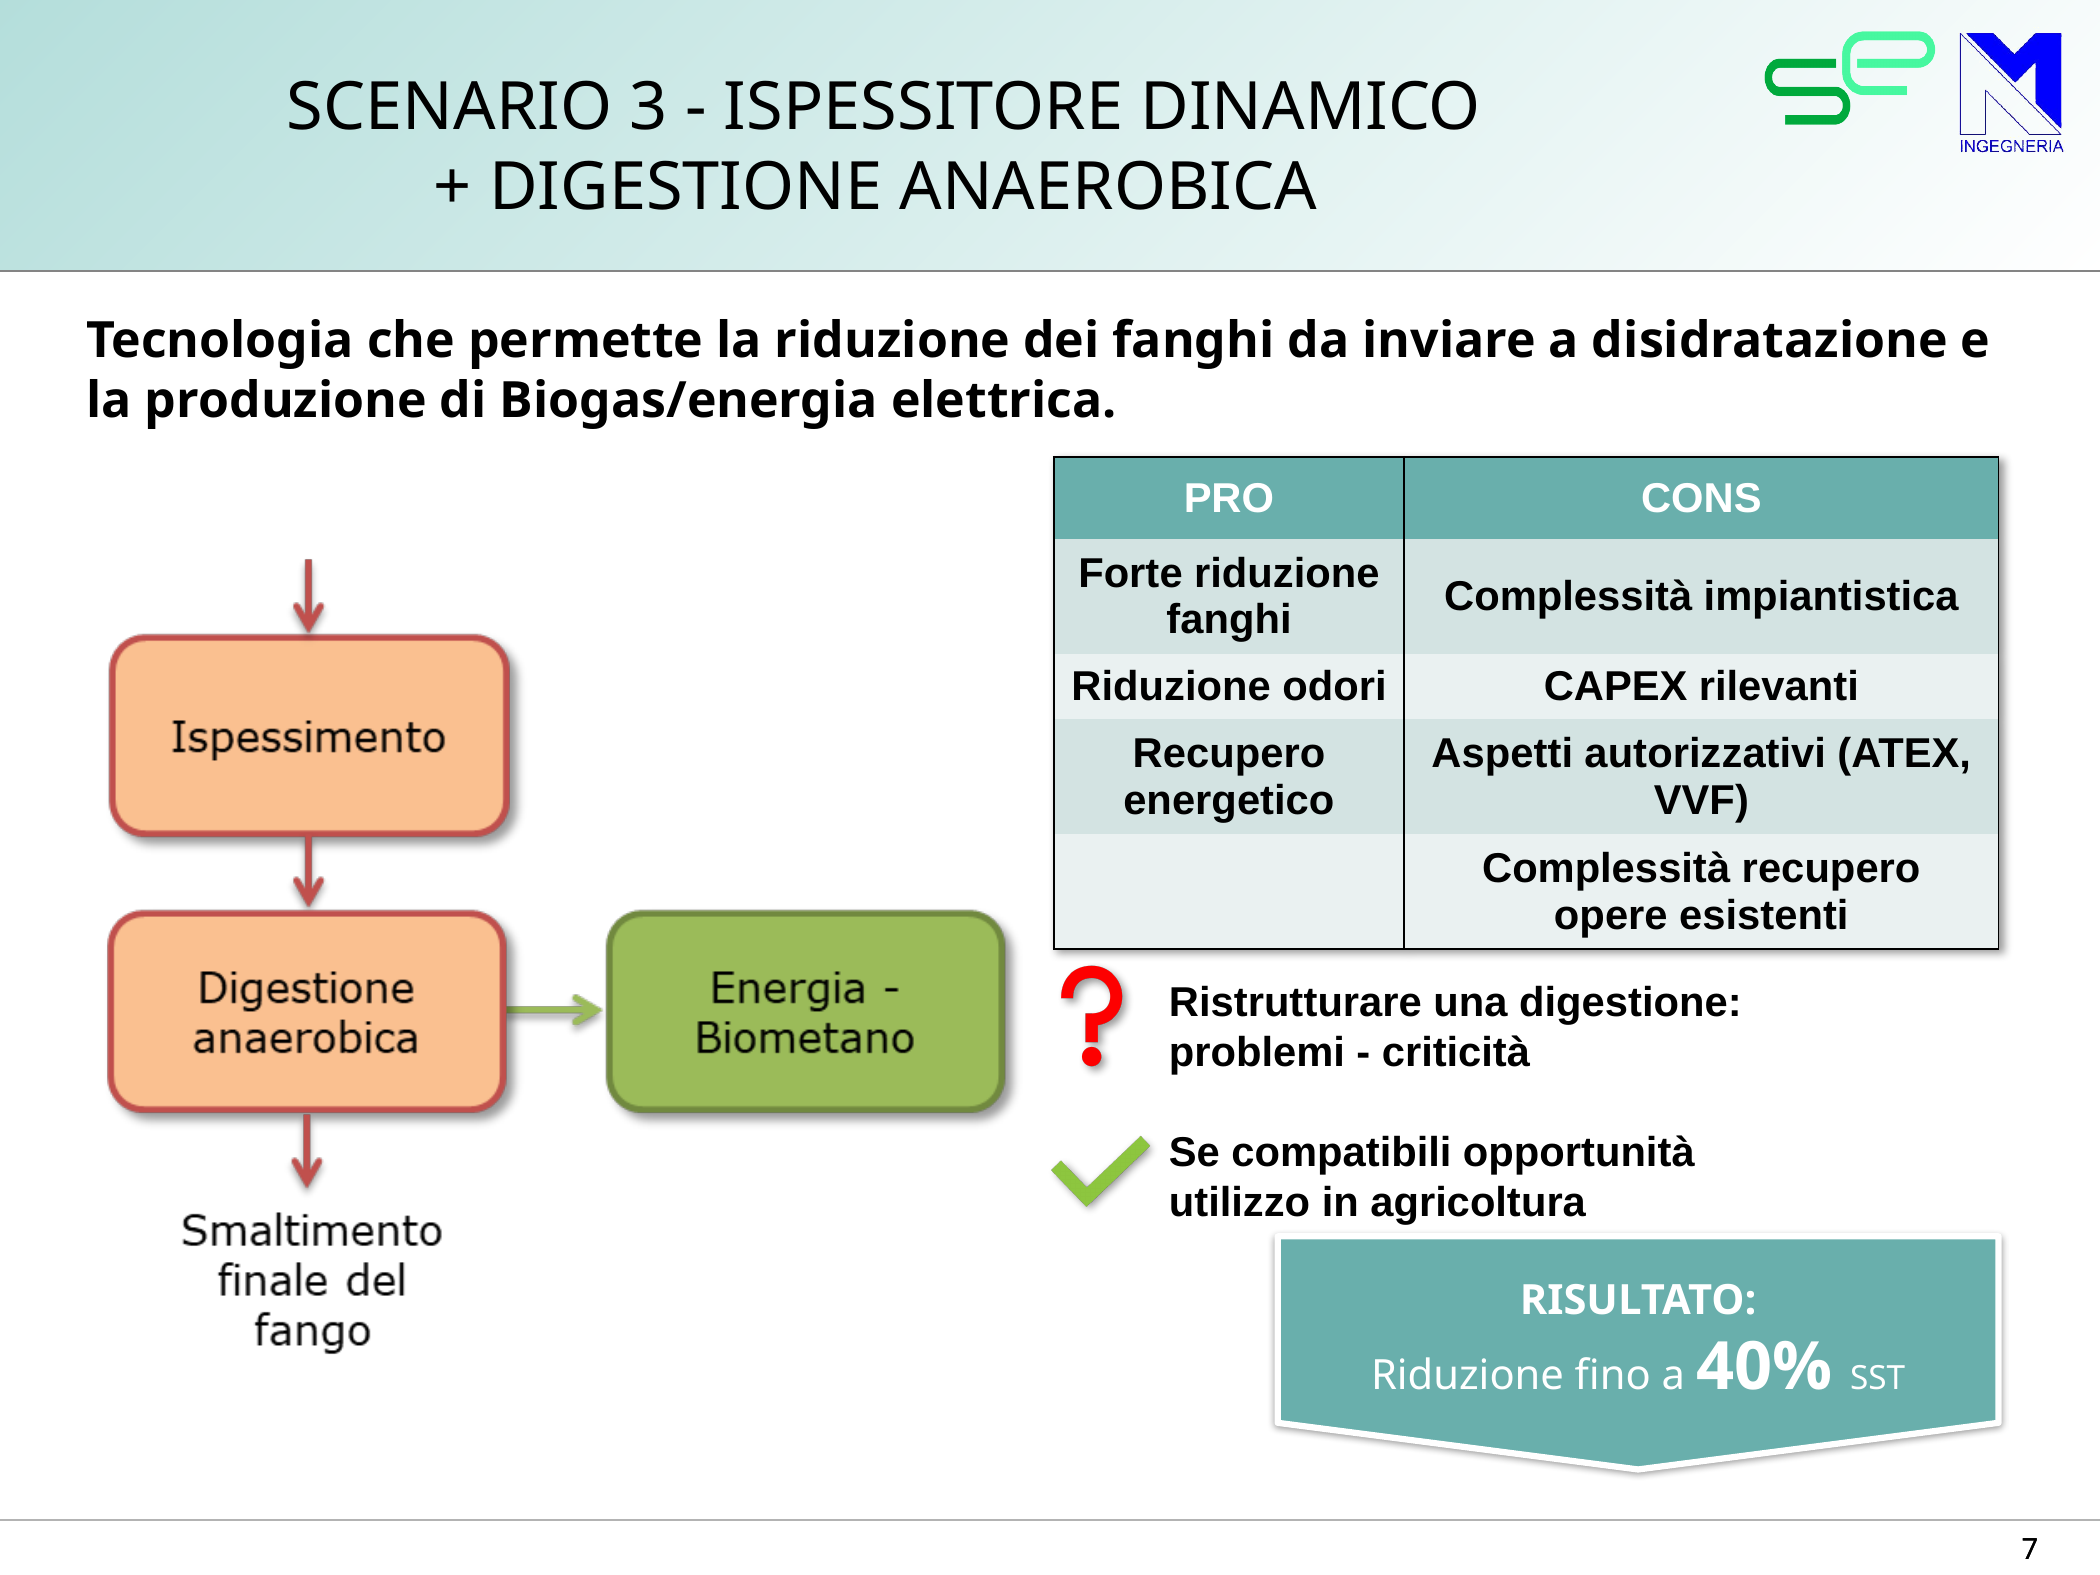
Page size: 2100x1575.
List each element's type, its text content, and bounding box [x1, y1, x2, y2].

picture [101, 553, 1027, 1379]
table_cell Recupero energetico [1055, 719, 1403, 834]
text_box Tecnologia che permette la riduzione dei fanghi da inviare a disidratazione e la produzione di Biogas/energia elettrica. [80, 301, 2031, 510]
table_cell CAPEX rilevanti [1405, 654, 1998, 719]
table_cell Aspetti autorizzativi (ATEX, VVF) [1405, 719, 1998, 834]
table_header PRO [1055, 458, 1403, 539]
text_box [0, 0, 2100, 270]
picture [1947, 27, 2069, 160]
picture [1761, 27, 1939, 128]
text_box SCENARIO 3 - ISPESSITORE DINAMICO + DIGESTIONE ANAEROBICA [69, 77, 1700, 209]
table_cell Forte riduzione fanghi [1055, 539, 1403, 654]
table_header CONS [1405, 458, 1998, 539]
table_cell Complessità impiantistica [1405, 539, 1998, 654]
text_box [1027, 952, 2060, 1236]
text_box 7 [2006, 1531, 2083, 1575]
table_cell Complessità recupero opere esistenti [1405, 834, 1998, 948]
table_cell [1055, 834, 1403, 948]
text_box RISULTATO: Riduzione fino a 40% SST [1274, 1245, 2002, 1473]
table_cell Riduzione odori [1055, 654, 1403, 719]
